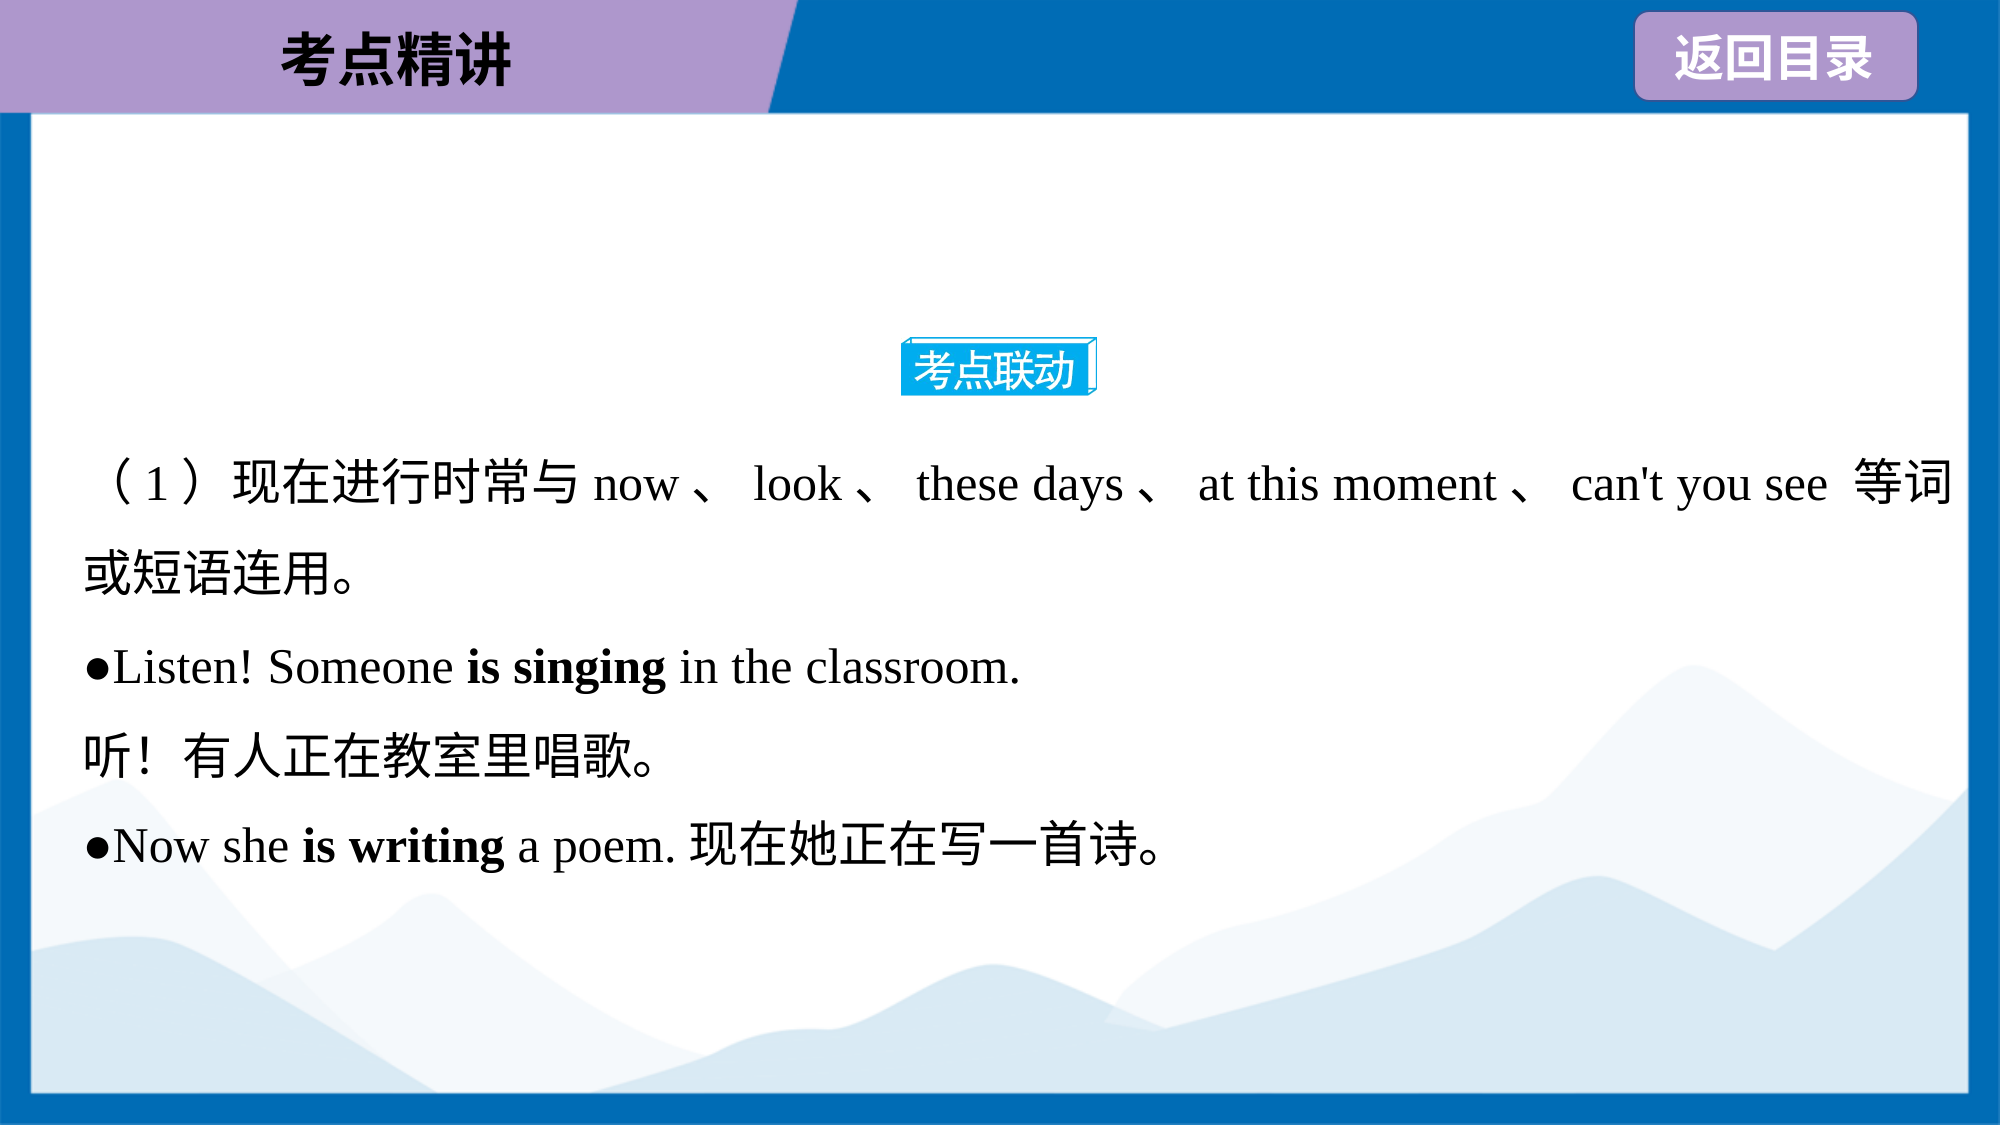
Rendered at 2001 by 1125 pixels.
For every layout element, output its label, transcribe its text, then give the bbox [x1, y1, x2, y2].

picture [0, 0, 2000, 1125]
text_box （1）现在进行时常与now、look、these days、at this moment、can't you see 等词 或短语连用。 ●Listen! Someone is singing in the classroom. 听！有人正在教室里唱歌。 ●Now she is writing a poem.现在她正在写一首诗。 [82, 418, 1917, 863]
